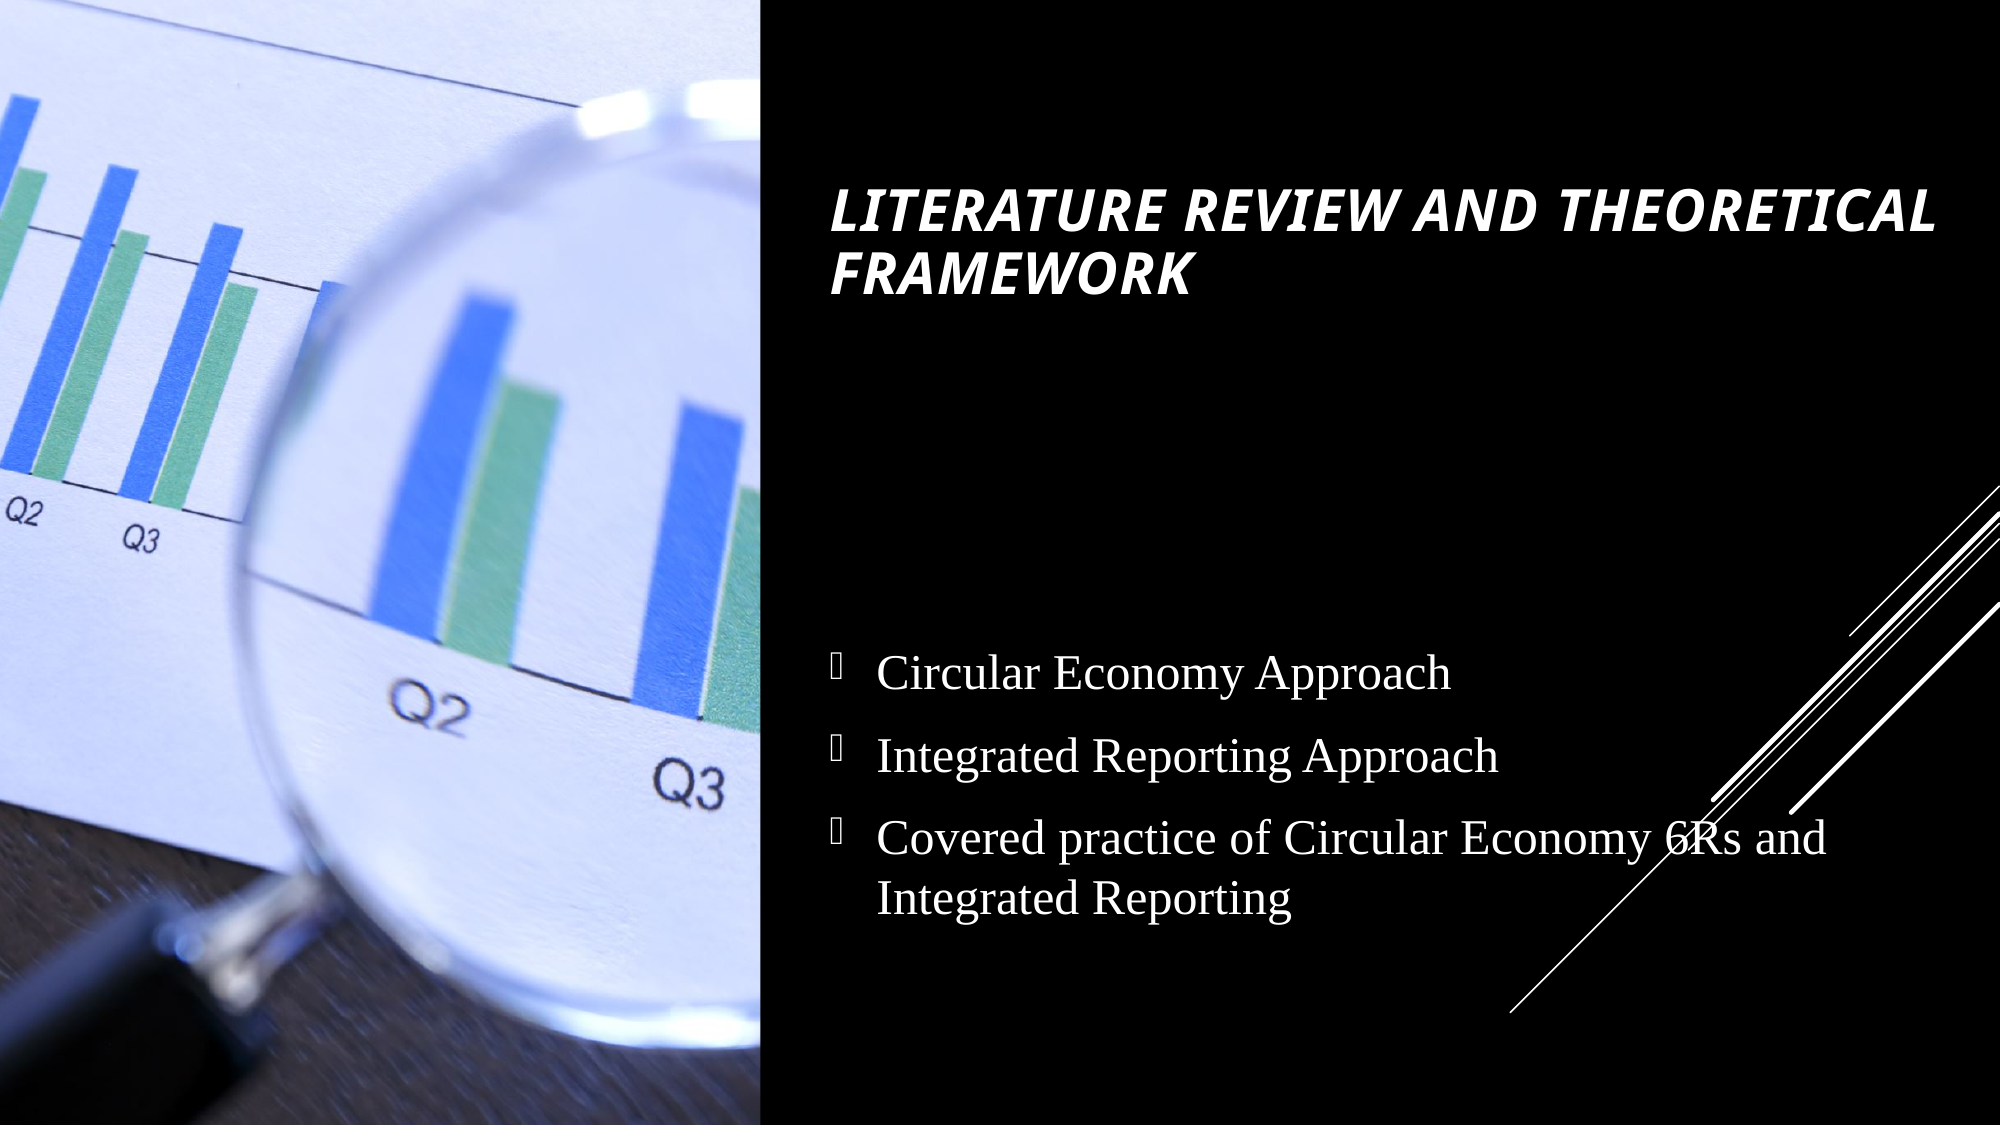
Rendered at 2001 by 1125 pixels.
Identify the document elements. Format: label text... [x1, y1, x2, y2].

picture [0, 0, 761, 1125]
title Literature Review and Theoretical framework [814, 103, 1968, 315]
list Circular Economy Approach Integrated Reporting Approach Covered practice of Circular Economy 6Rs and Integrated Reporting [814, 399, 1968, 1021]
